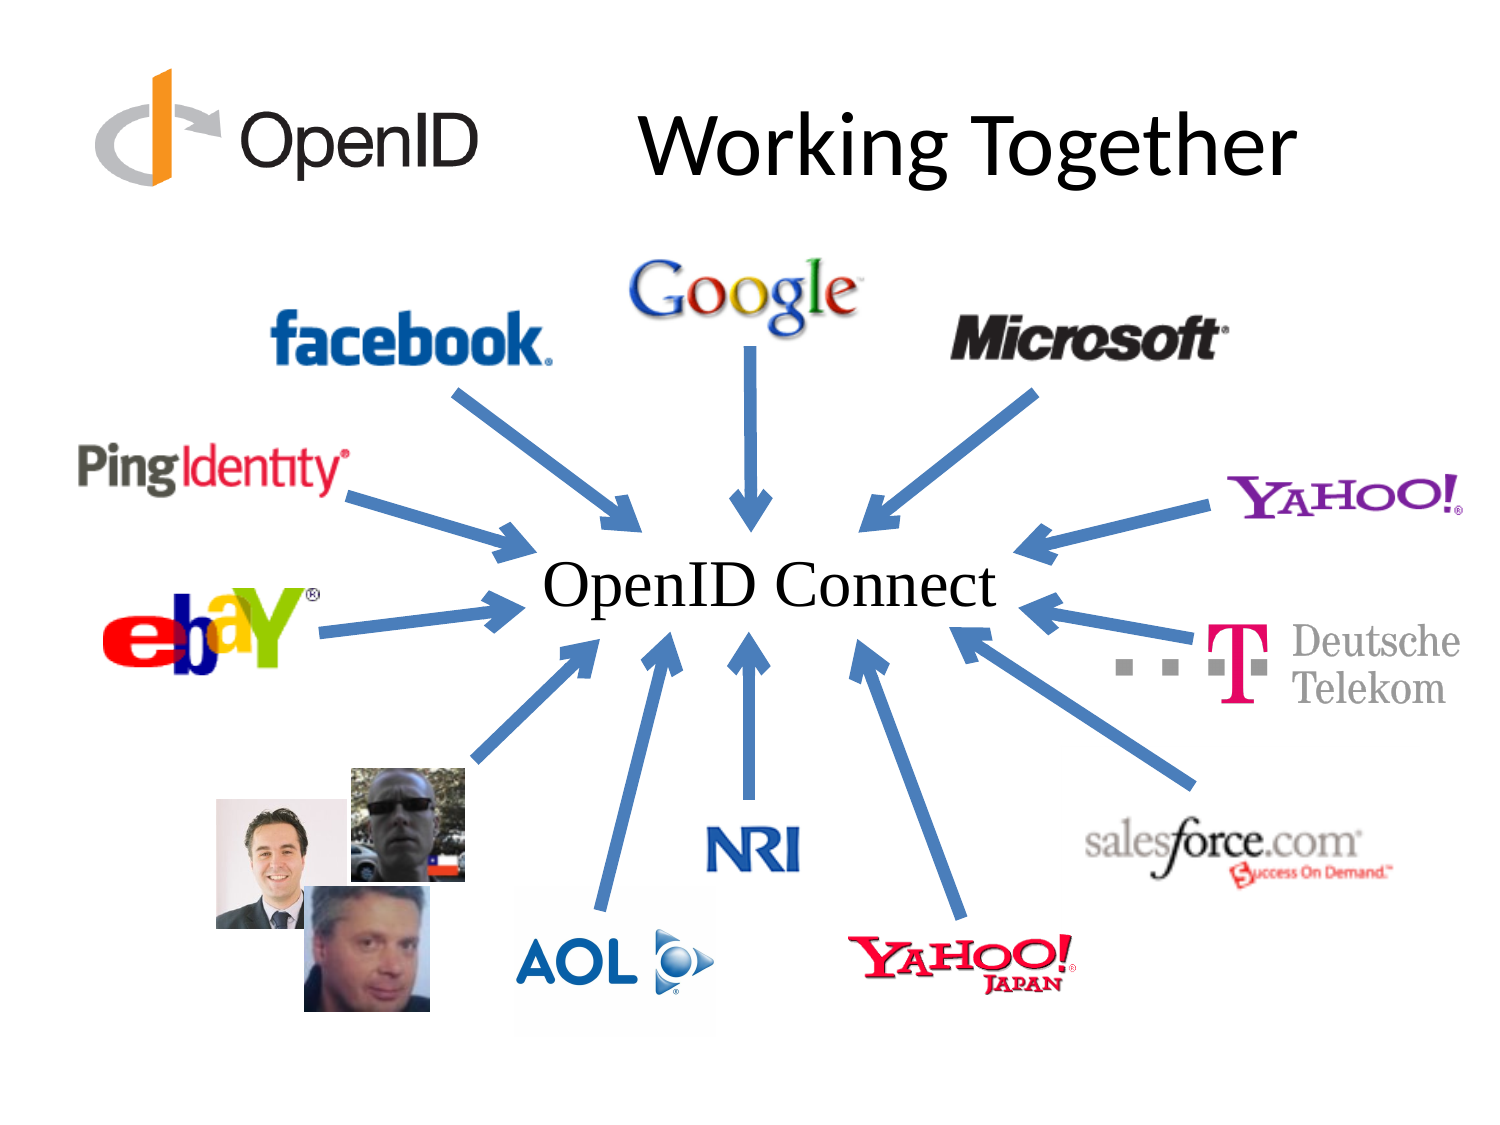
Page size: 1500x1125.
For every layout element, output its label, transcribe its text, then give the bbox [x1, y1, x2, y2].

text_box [323, 607, 526, 634]
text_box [857, 638, 962, 919]
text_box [1017, 607, 1194, 640]
picture [847, 744, 1420, 996]
picture [1211, 438, 1479, 556]
picture [64, 44, 513, 225]
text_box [346, 495, 538, 553]
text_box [454, 391, 643, 533]
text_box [948, 626, 1194, 787]
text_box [599, 631, 671, 911]
picture [351, 768, 465, 882]
picture [26, 214, 1267, 542]
picture [103, 588, 320, 678]
title Working Together [512, 45, 1425, 233]
text_box OpenID Connect [527, 532, 1013, 628]
picture [1111, 619, 1463, 708]
picture [216, 798, 430, 1013]
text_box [473, 638, 594, 761]
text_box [858, 391, 1036, 533]
picture [514, 777, 857, 1038]
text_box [1012, 504, 1210, 553]
